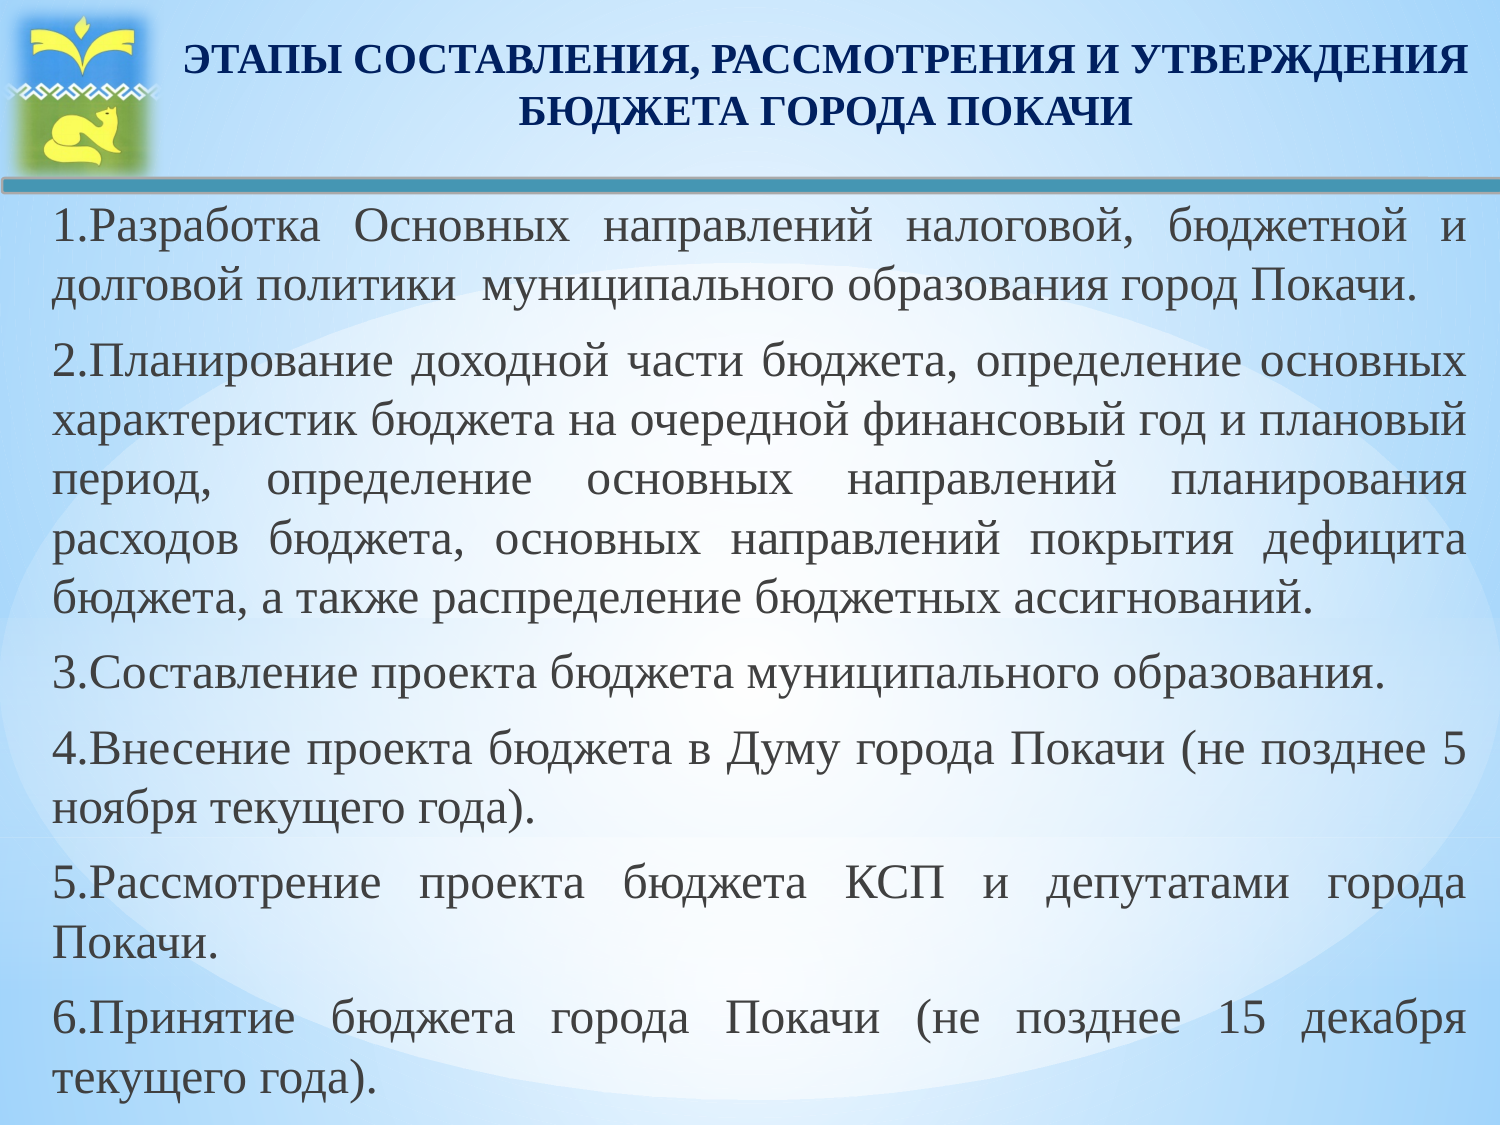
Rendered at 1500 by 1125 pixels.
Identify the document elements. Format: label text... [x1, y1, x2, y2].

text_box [1, 177, 1500, 194]
list 1.Разработка Основных направлений налоговой, бюджетной и долговой политики муниципального образования город Покачи. 2.Планирование доходной части бюджета, определение основных характеристик бюджета на очередной финансовый год и плановый период, определение основных направлений планирования расходов бюджета, основных направлений покрытия дефицита бюджета, а также распределение бюджетных ассигнований. 3.Составление проекта бюджета муниципального образования. 4.Внесение проекта бюджета в Думу города Покачи (не позднее 5 ноября текущего года). 5.Рассмотрение проекта бюджета КСП и депутатами города Покачи. 6.Принятие бюджета города Покачи (не позднее 15 декабря текущего года). [29, 202, 1483, 1125]
title ЭТАПЫ СОСТАВЛЕНИЯ, РАССМОТРЕНИЯ И УТВЕРЖДЕНИЯ БЮДЖЕТА ГОРОДА ПОКАЧИ [169, 23, 1500, 142]
picture [0, 0, 165, 194]
